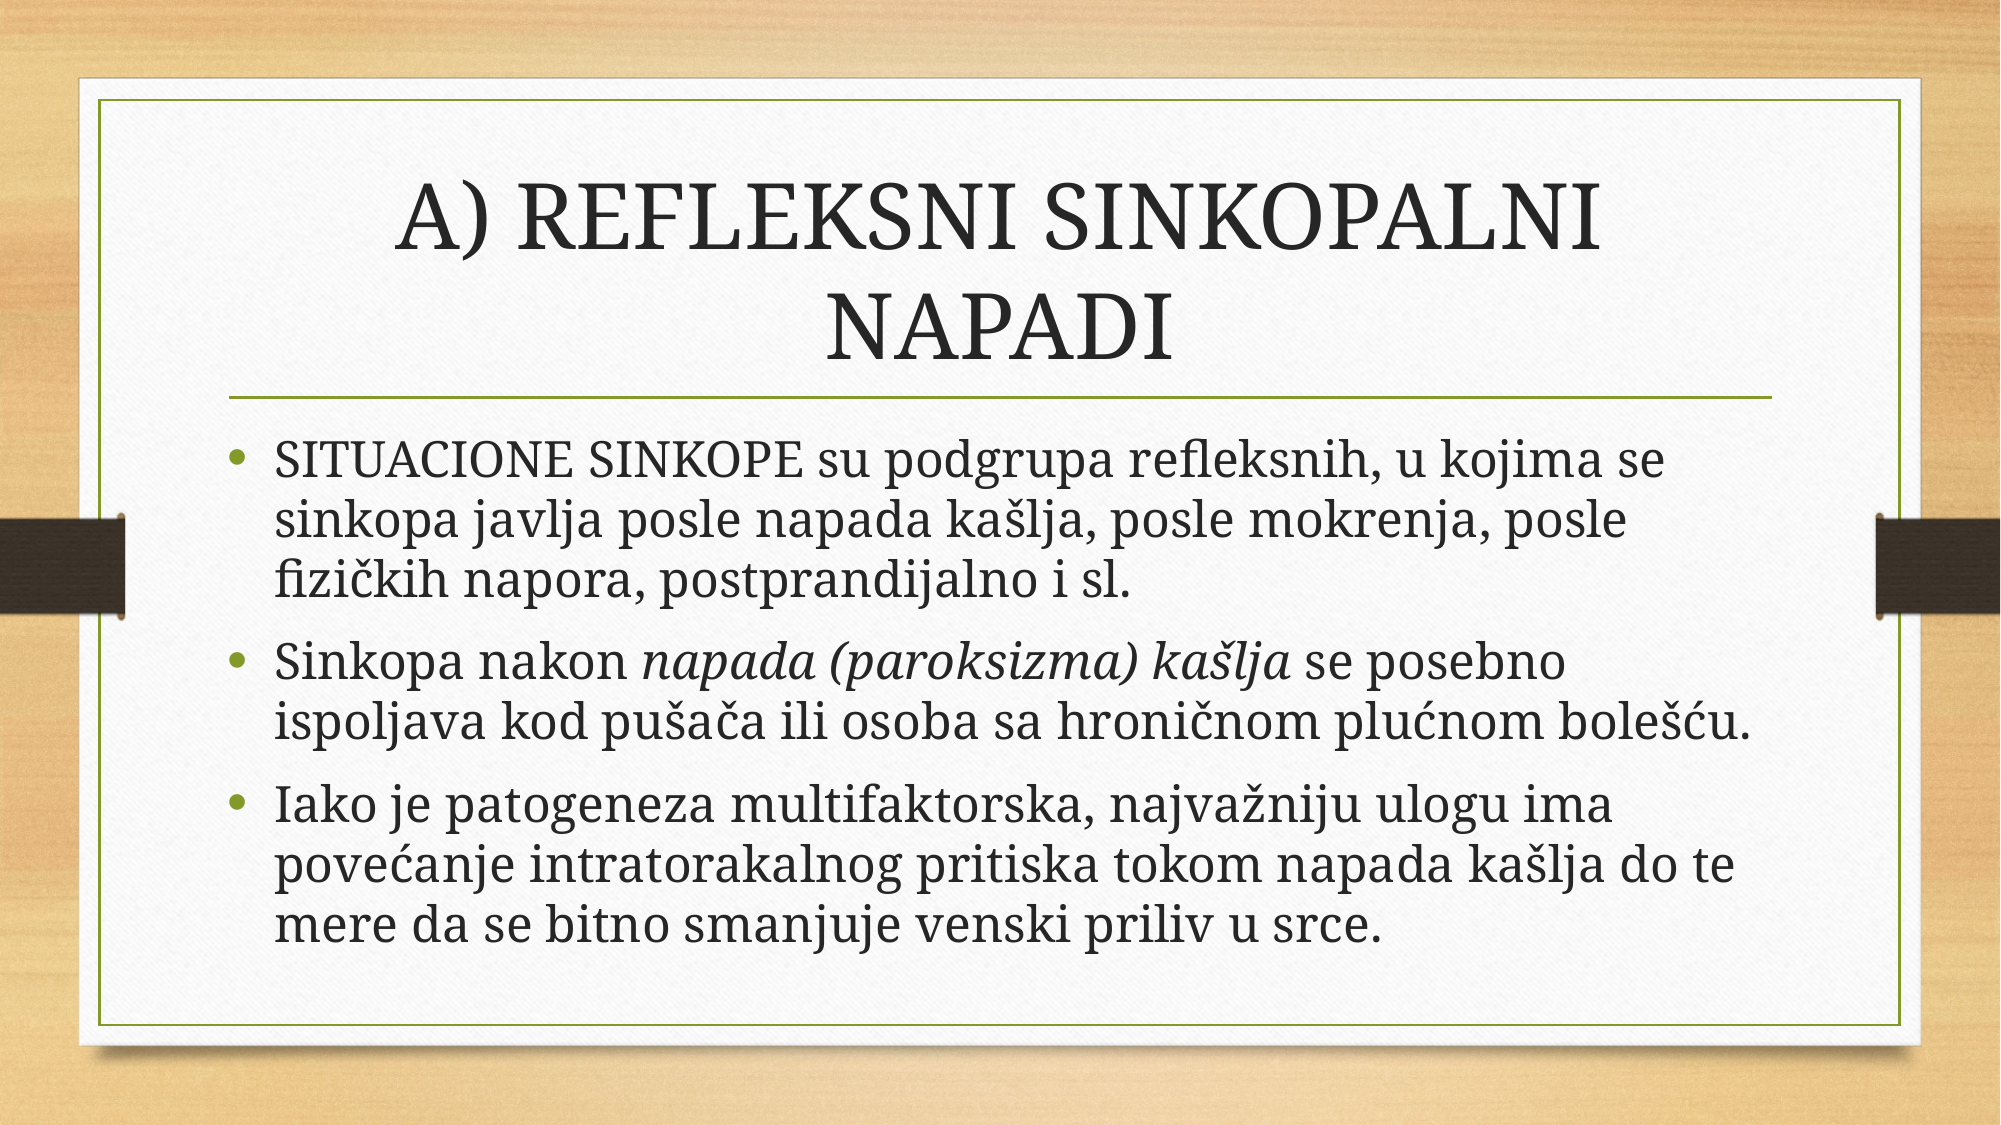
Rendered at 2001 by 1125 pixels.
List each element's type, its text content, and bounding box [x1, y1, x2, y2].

list SITUACIONE SINKOPE su podgrupa refleksnih, u kojima se sinkopa javlja posle napada kašlja, posle mokrenja, posle fizičkih napora, postprandijalno i sl. Sinkopa nakon napada (paroksizma) kašlja se posebno ispoljava kod pušača ili osoba sa hroničnom plućnom bolešću. Iako je patogeneza multifaktorska, najvažniju ulogu ima povećanje intratorakalnog pritiska tokom napada kašlja do te mere da se bitno smanjuje venski priliv u srce. [212, 419, 1788, 964]
picture [0, 0, 2001, 1125]
title A) REFLEKSNI SINKOPALNI NAPADI [212, 161, 1788, 375]
